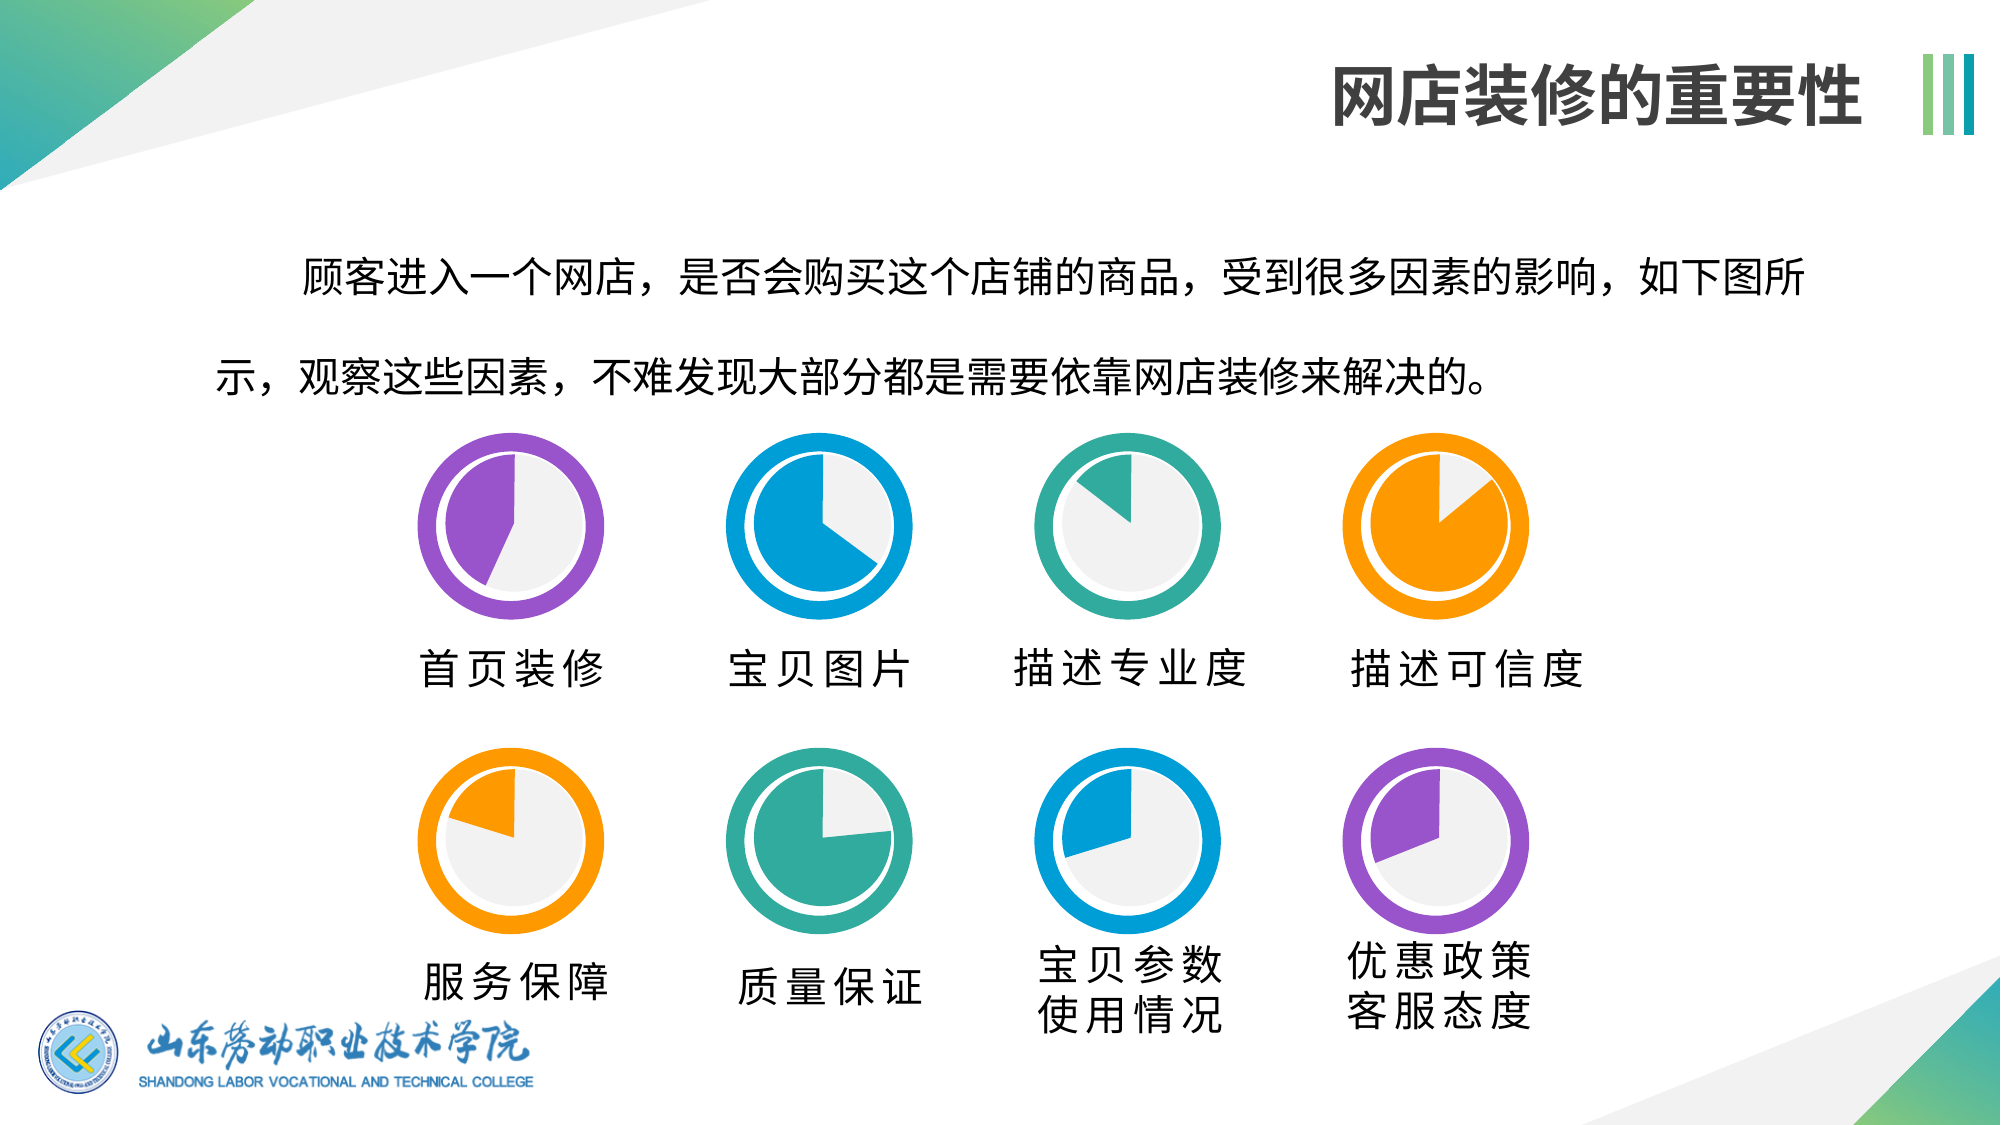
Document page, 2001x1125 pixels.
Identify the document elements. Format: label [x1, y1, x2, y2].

text_box [995, 432, 1267, 701]
text_box [1008, 747, 1253, 1023]
picture [38, 1010, 550, 1094]
text_box [1928, 54, 1969, 136]
text_box [390, 747, 643, 1014]
text_box [709, 432, 932, 702]
text_box [388, 432, 634, 702]
text_box [1326, 432, 1609, 702]
text_box [1315, 747, 1563, 1019]
text_box [0, 0, 2000, 1125]
text_box [713, 747, 948, 1019]
